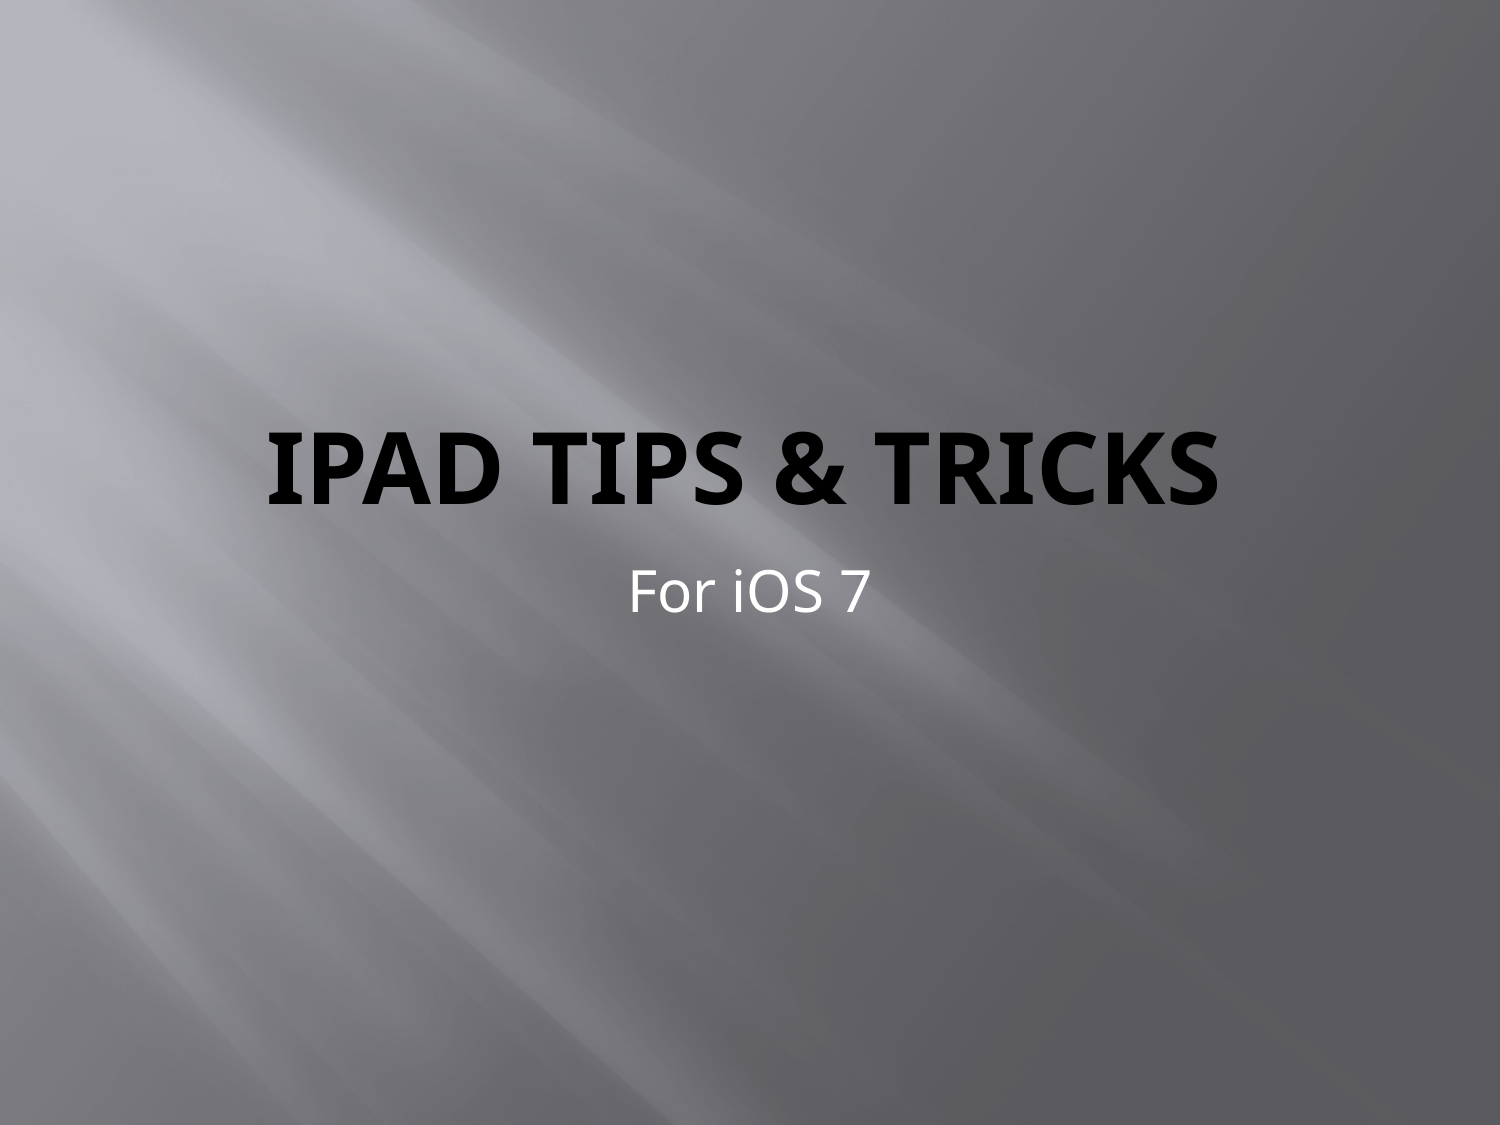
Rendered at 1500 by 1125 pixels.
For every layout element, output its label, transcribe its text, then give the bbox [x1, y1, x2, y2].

subtitle For iOS 7 [225, 546, 1275, 834]
title iPad Tips & Tricks [69, 224, 1420, 525]
